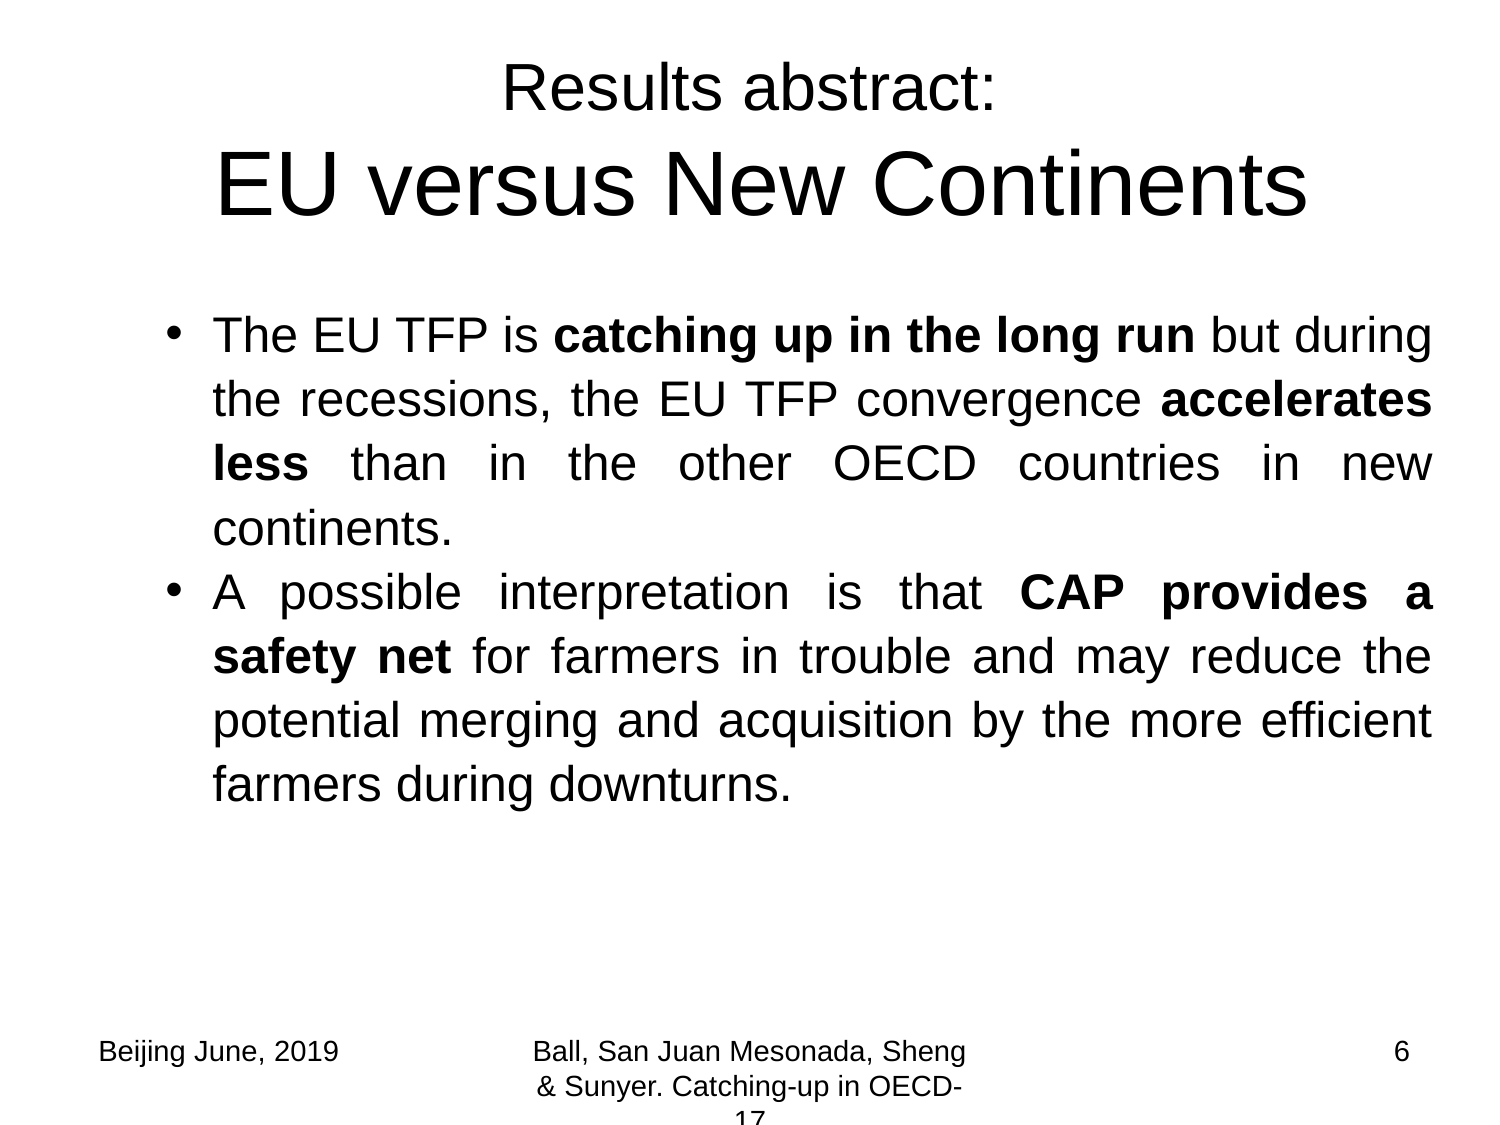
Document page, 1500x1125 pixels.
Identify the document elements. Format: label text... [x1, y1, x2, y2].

text_box The EU TFP is catching up in the long run but during the recessions, the EU TFP convergence accelerates less than in the other OECD countries in new continents. A possible interpretation is that CAP provides a safety net for farmers in trouble and may reduce the potential merging and acquisition by the more efficient farmers during downturns. [75, 290, 1448, 819]
slide_number 6 [1074, 1024, 1426, 1103]
footer Ball, San Juan Mesonada, Sheng & Sunyer. Catching-up in OECD-17 [512, 1024, 988, 1103]
title Results abstract: EU versus New Continents [75, 45, 1425, 233]
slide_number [74, 1024, 426, 1103]
